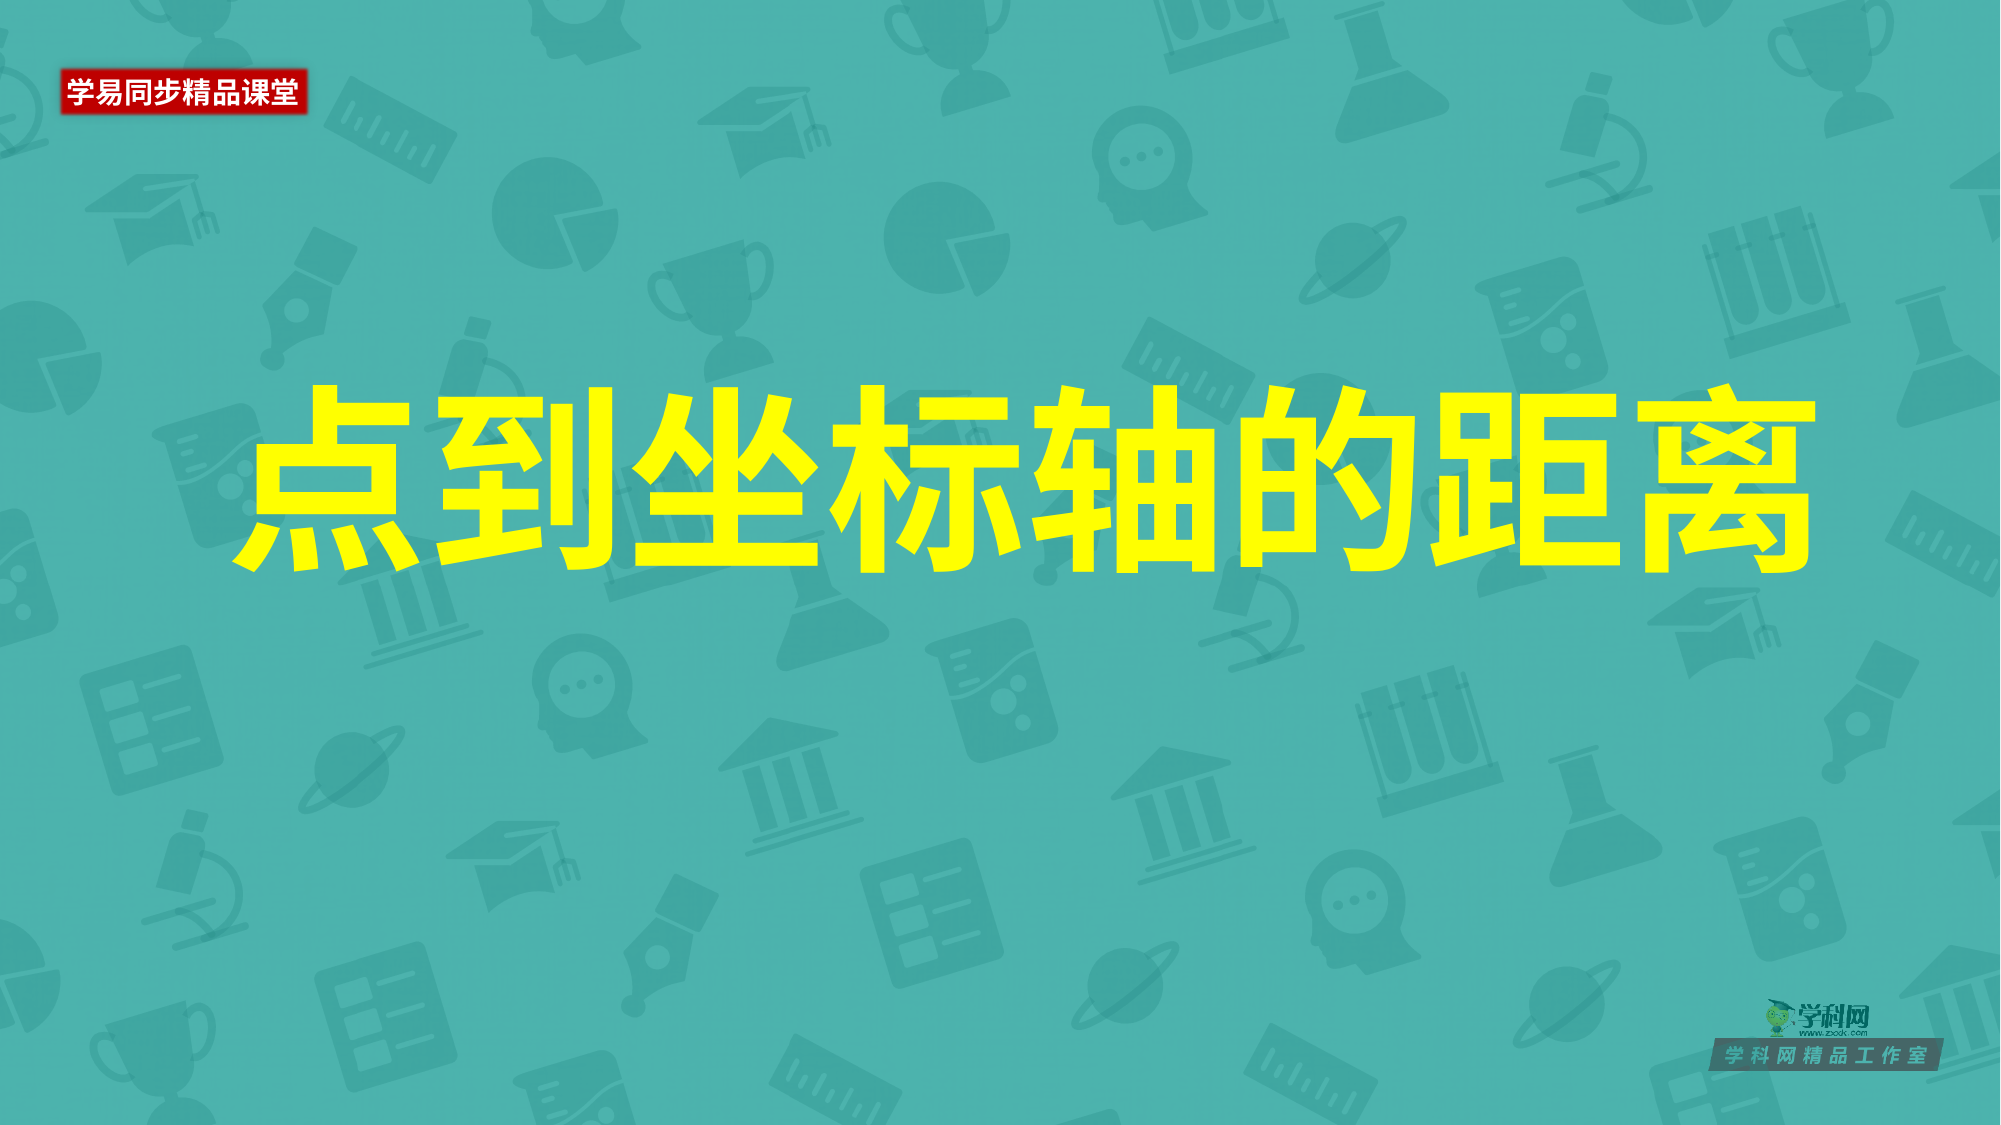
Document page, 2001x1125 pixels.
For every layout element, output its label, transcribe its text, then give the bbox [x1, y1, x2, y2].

text_box 点到坐标轴的距离 [199, 348, 1854, 604]
text_box 学易同步精品课堂 [63, 71, 305, 112]
picture [0, 0, 2001, 1125]
